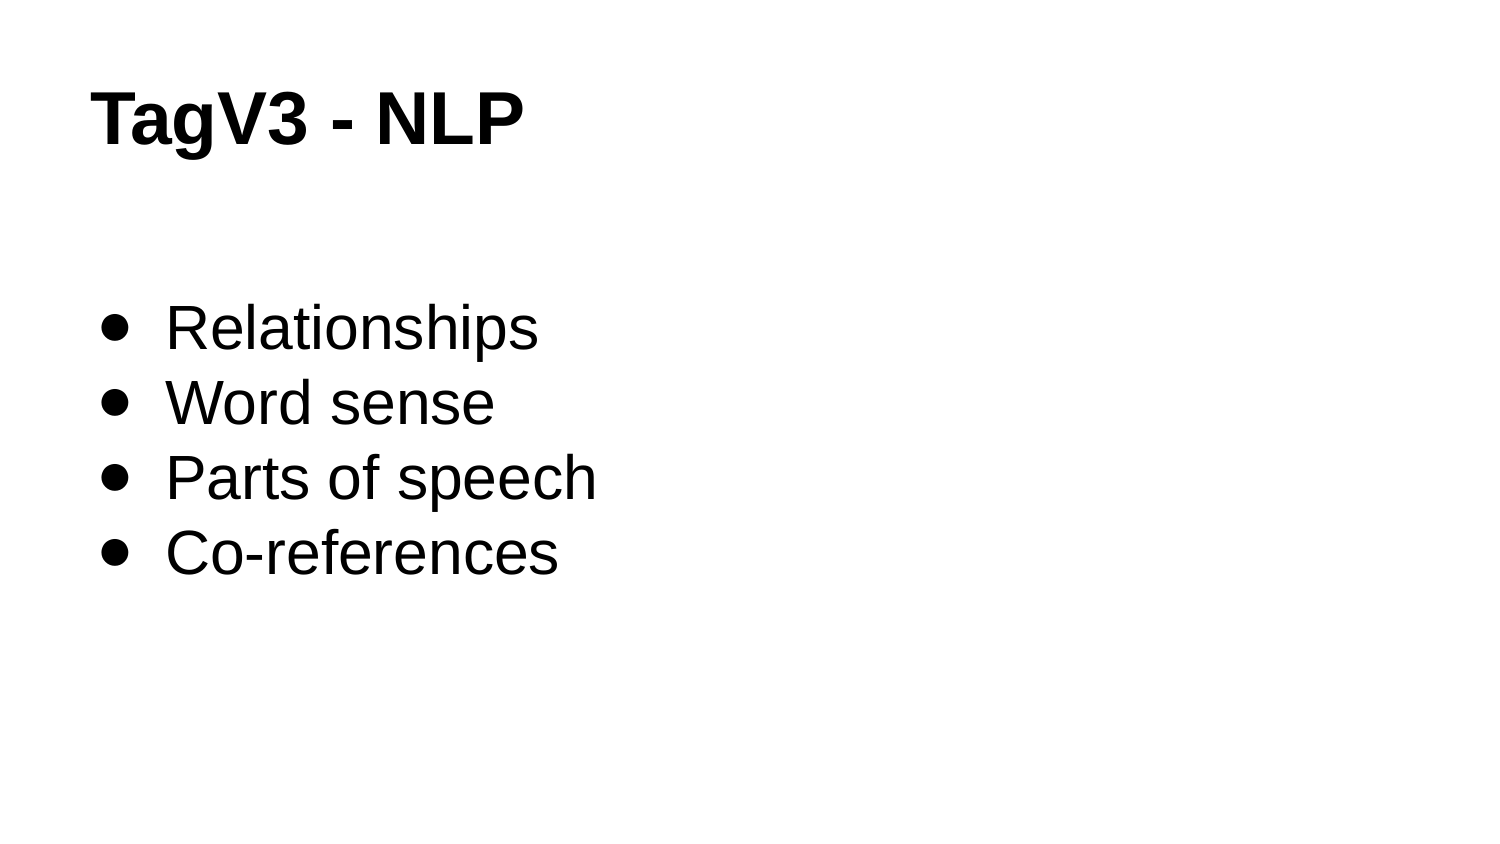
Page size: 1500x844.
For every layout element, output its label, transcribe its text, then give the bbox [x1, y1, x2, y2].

list Relationships Word sense Parts of speech Co-references [75, 196, 1425, 808]
title TagV3 - NLP [75, 33, 1425, 175]
